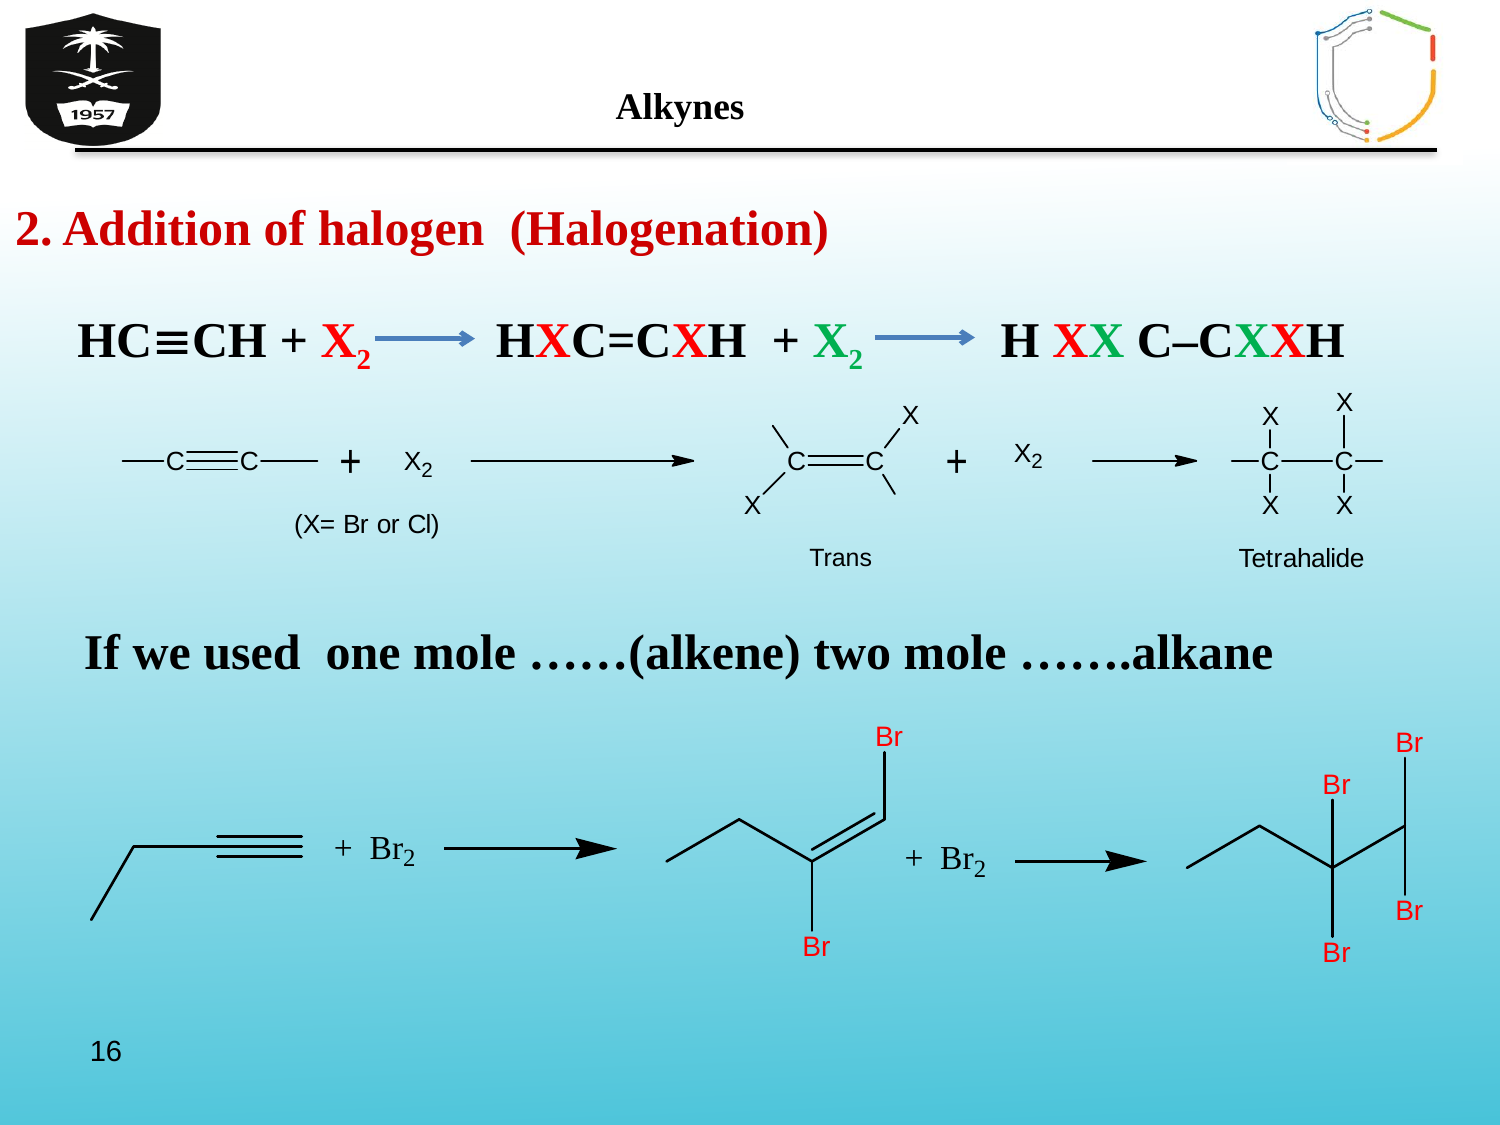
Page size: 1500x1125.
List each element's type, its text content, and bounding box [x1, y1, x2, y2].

picture [24, 12, 163, 151]
text_box 16 [75, 1024, 425, 1103]
picture [1287, 0, 1463, 165]
text_box If we used one mole ……(alkene) two mole …….alkane [69, 612, 1410, 688]
text_box Alkynes [600, 74, 760, 135]
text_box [74, 387, 1401, 574]
text_box HCCH + X2 HXC=CXH + X2 H XX C–CXXH [50, 299, 1438, 383]
title 2. Addition of halogen (Halogenation) [0, 162, 1013, 288]
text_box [87, 724, 1424, 963]
